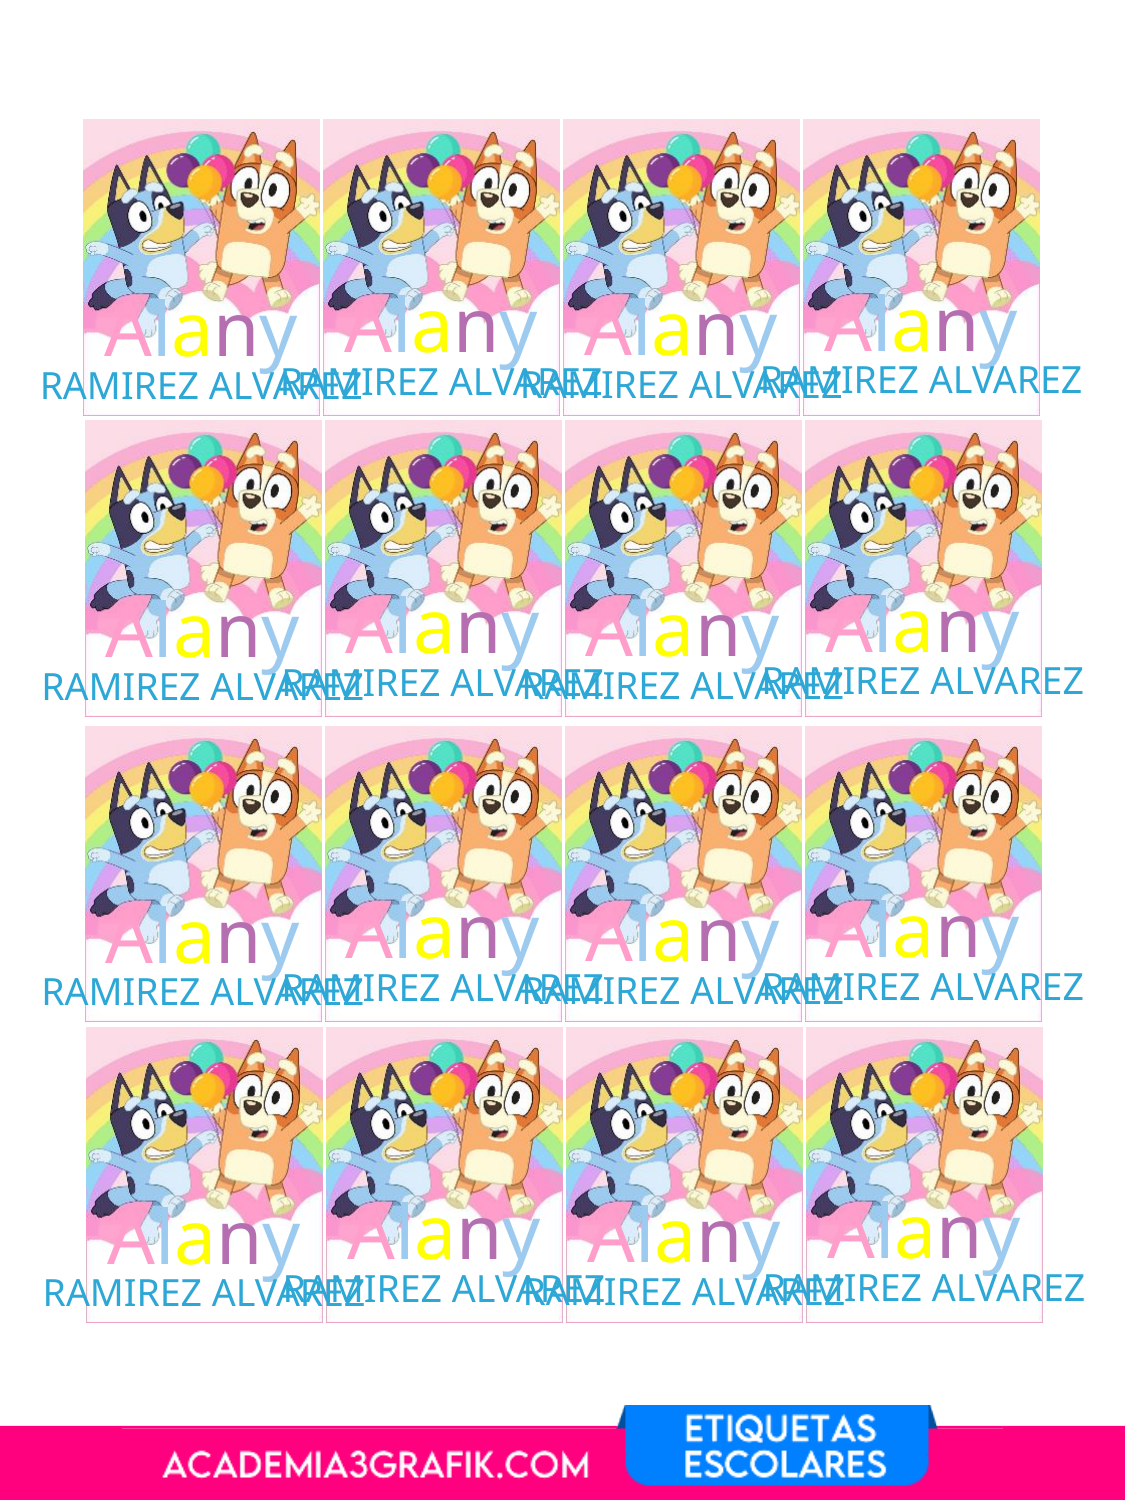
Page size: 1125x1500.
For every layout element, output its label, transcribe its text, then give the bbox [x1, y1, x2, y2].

picture [83, 119, 320, 416]
picture [85, 420, 322, 717]
picture [565, 726, 802, 1022]
text_box RAMIREZ ALVAREZ [1042, 955, 1099, 1015]
picture [323, 119, 560, 416]
picture [806, 1027, 1043, 1323]
picture [122, 1405, 1003, 1500]
picture [565, 420, 802, 717]
text_box RAMIREZ ALVAREZ [1040, 348, 1098, 409]
picture [566, 1027, 803, 1323]
picture [86, 1027, 323, 1323]
picture [803, 119, 1040, 416]
text_box RAMIREZ ALVAREZ [1042, 649, 1099, 710]
picture [563, 119, 800, 416]
picture [325, 420, 562, 717]
picture [325, 726, 562, 1022]
picture [805, 420, 1042, 717]
text_box RAMIREZ ALVAREZ [1043, 1256, 1101, 1316]
picture [805, 726, 1042, 1022]
text_box RAMIREZ ALVAREZ [26, 960, 85, 1021]
picture [85, 726, 322, 1022]
text_box RAMIREZ ALVAREZ [25, 354, 83, 415]
text_box RAMIREZ ALVAREZ [26, 655, 85, 716]
picture [326, 1027, 563, 1323]
text_box RAMIREZ ALVAREZ [27, 1261, 86, 1322]
